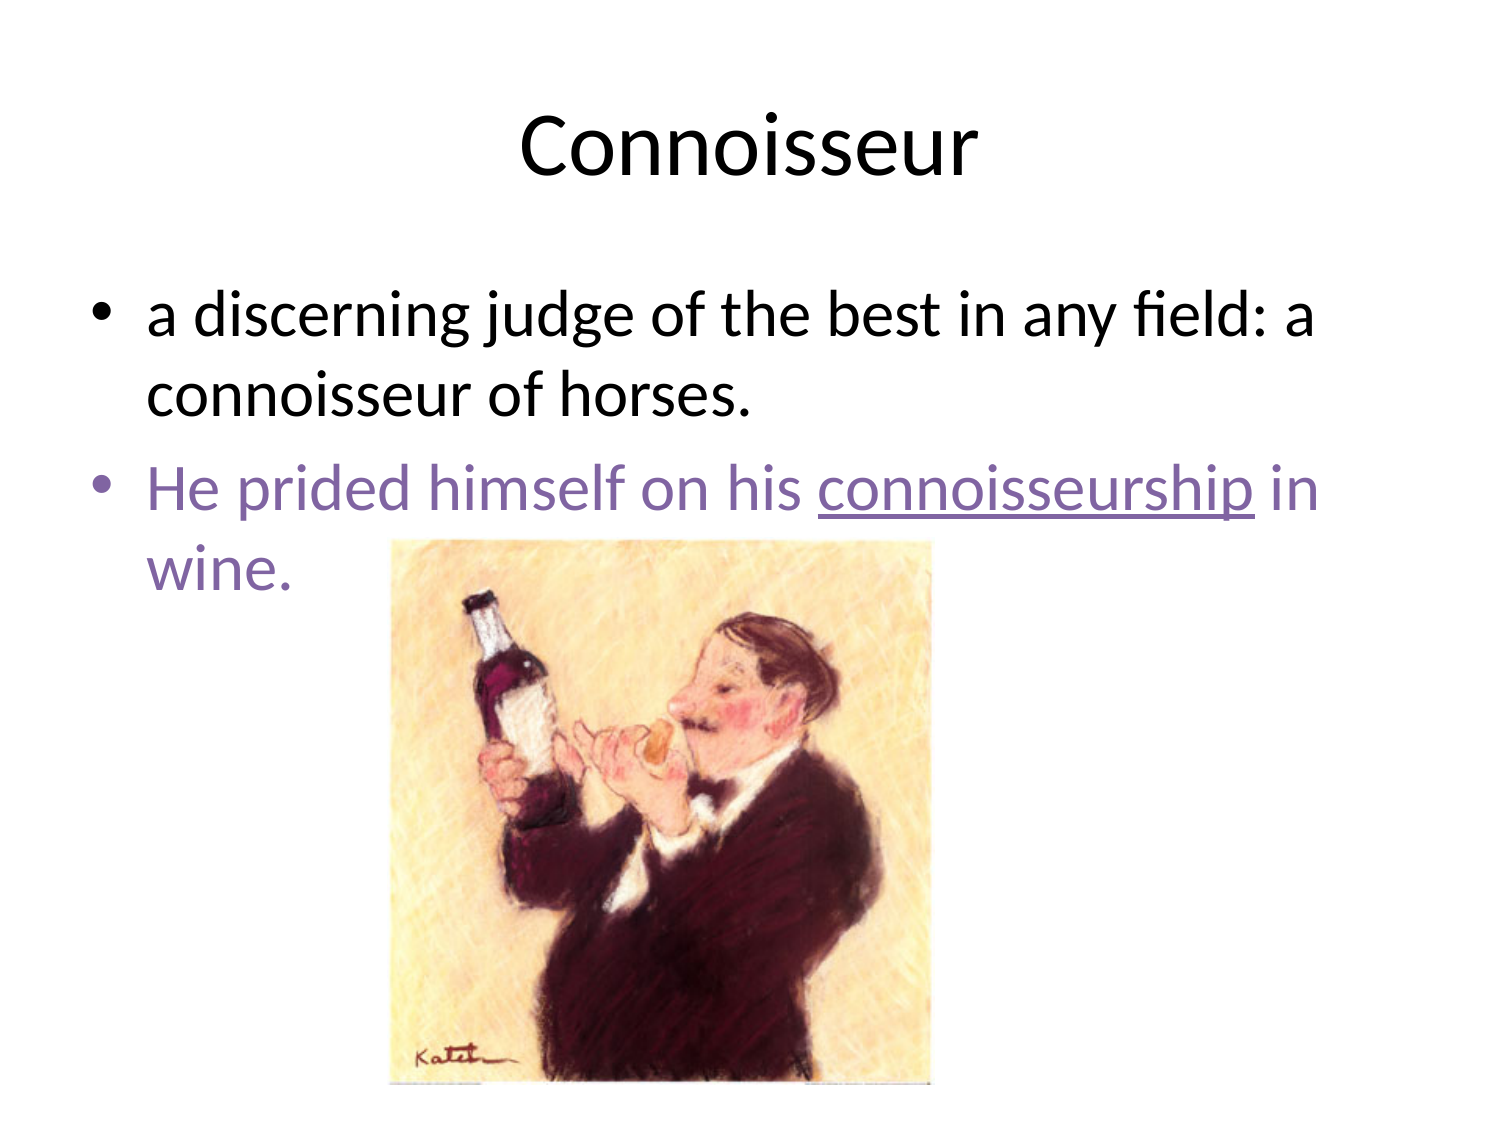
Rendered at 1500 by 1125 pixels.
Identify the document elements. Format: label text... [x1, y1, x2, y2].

list a discerning judge of the best in any field: a connoisseur of horses. He prided himself on his connoisseurship in wine. [75, 262, 1425, 1005]
title Connoisseur [75, 45, 1425, 233]
picture [387, 537, 935, 1085]
